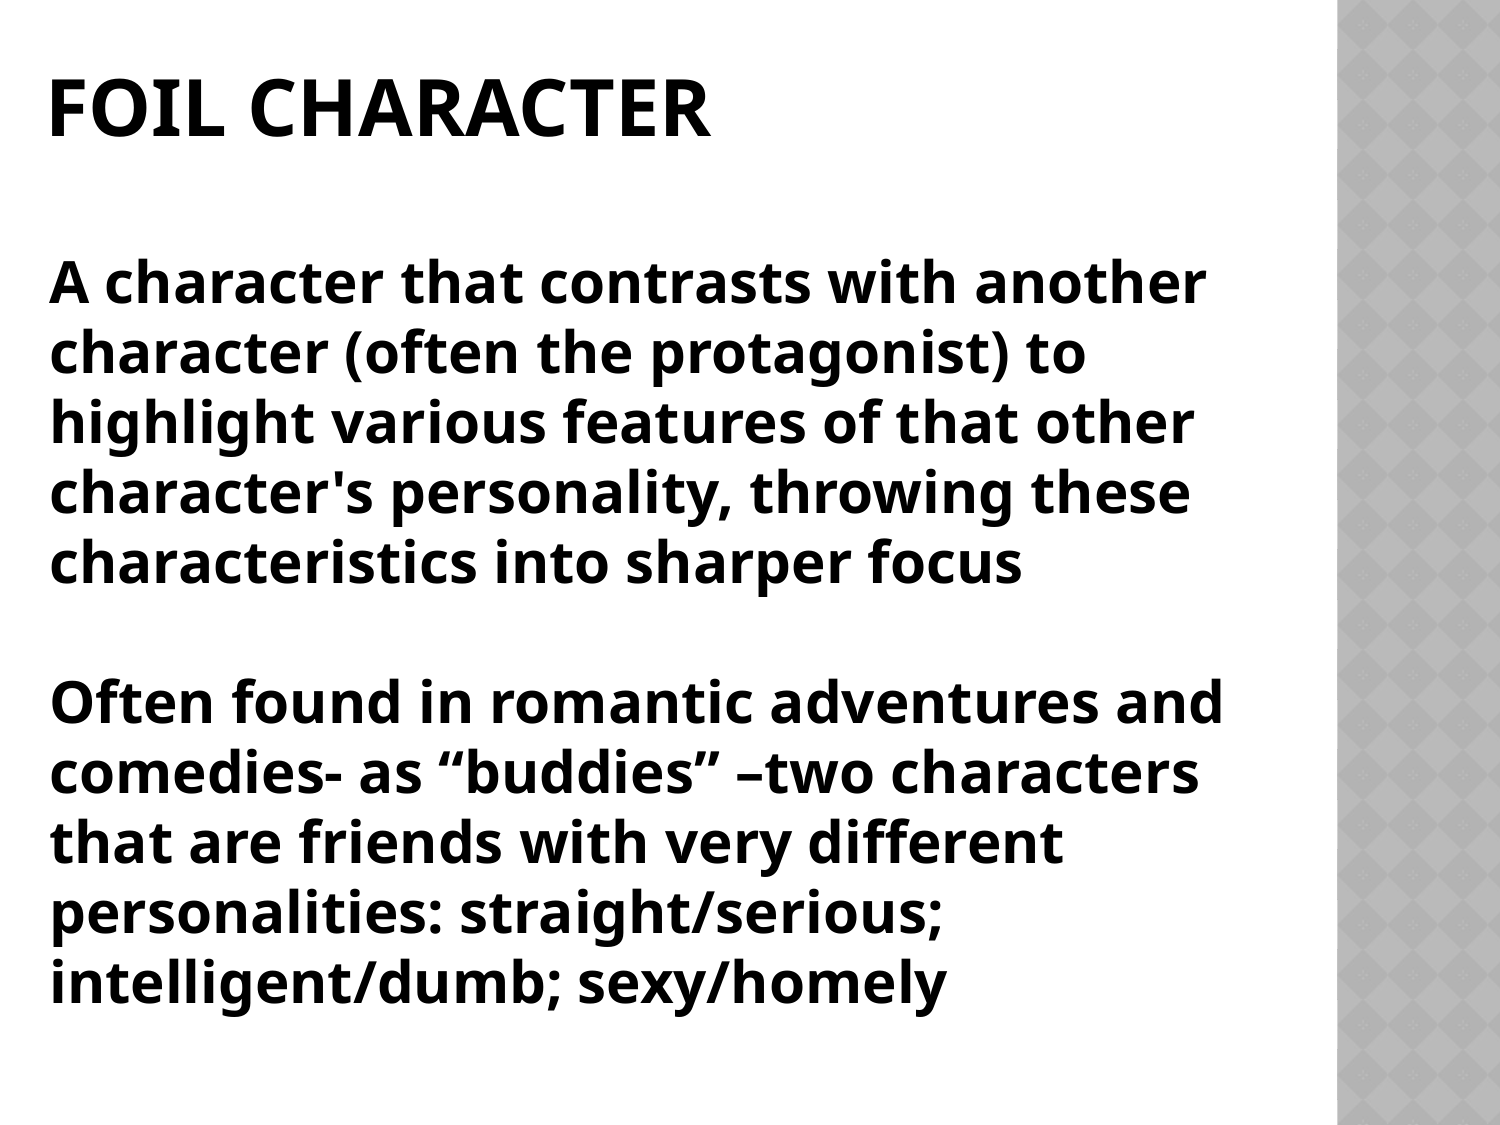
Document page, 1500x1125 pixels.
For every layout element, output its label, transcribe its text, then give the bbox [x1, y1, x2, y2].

title Foil character [37, 24, 1226, 153]
text_box A character that contrasts with another character (often the protagonist) to highlight various features of that other character's personality, throwing these characteristics into sharper focus Often found in romantic adventures and comedies- as “buddies” –two characters that are friends with very different personalities: straight/serious; intelligent/dumb; sexy/homely [34, 237, 1260, 1023]
